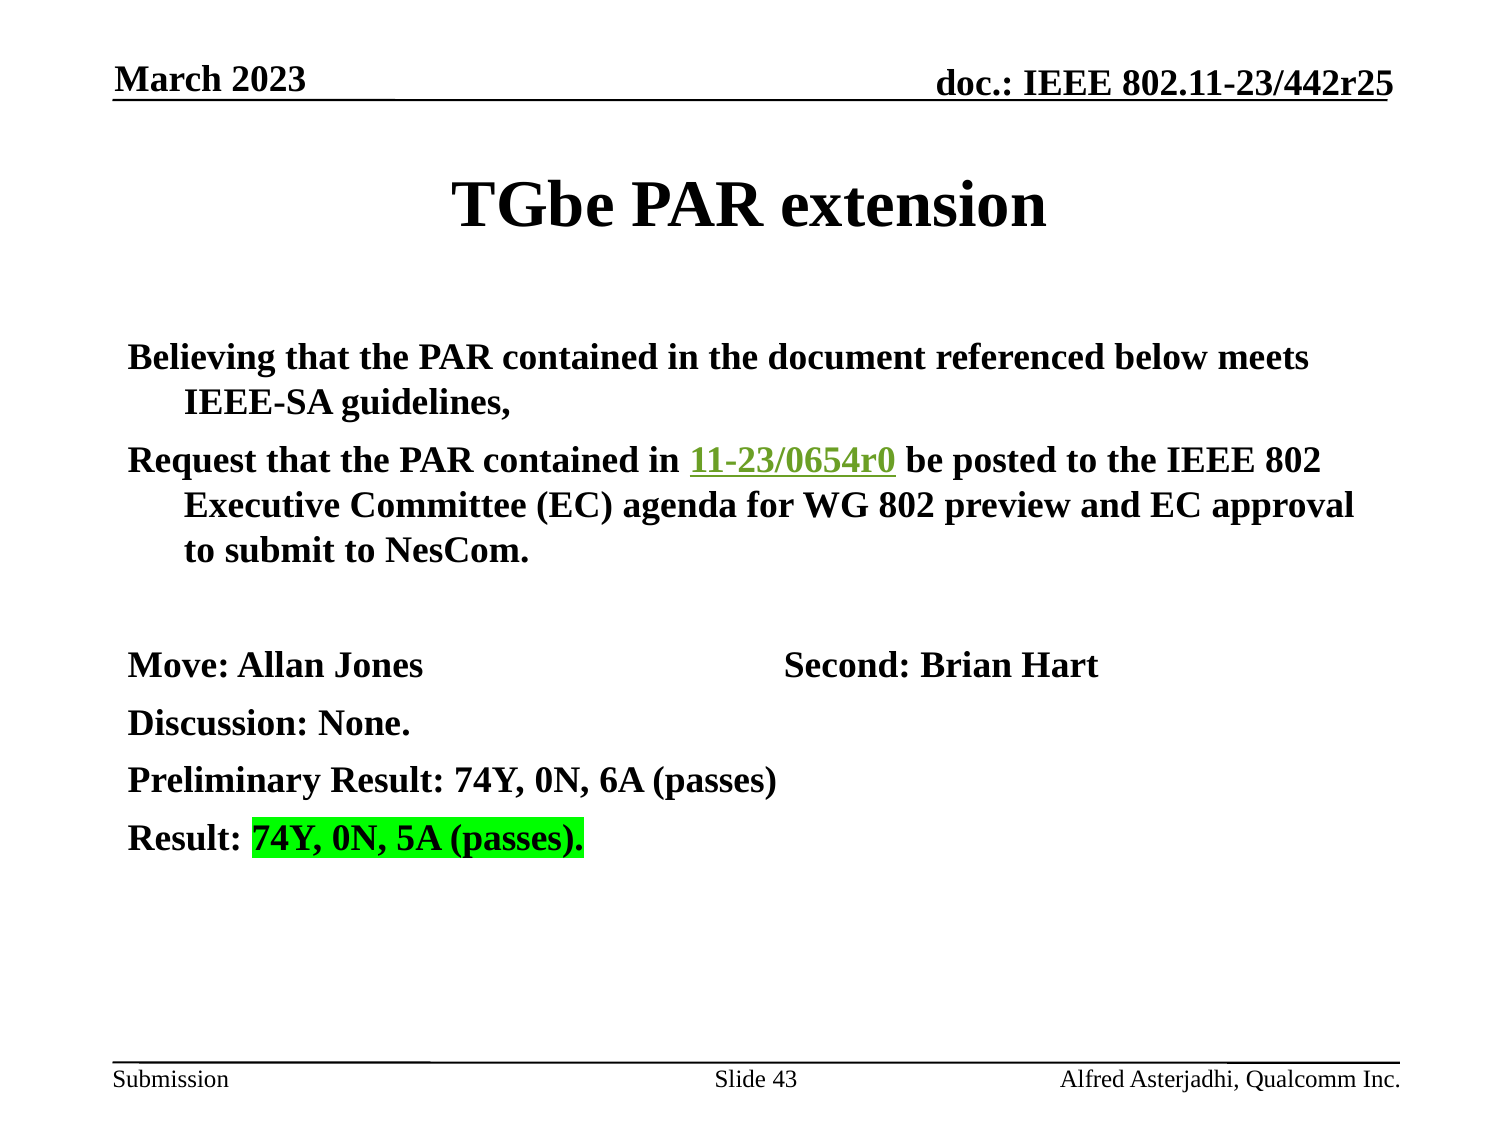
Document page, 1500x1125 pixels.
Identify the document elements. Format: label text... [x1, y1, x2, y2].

list Believing that the PAR contained in the document referenced below meets IEEE-SA guidelines, Request that the PAR contained in 11-23/0654r0 be posted to the IEEE 802 Executive Committee (EC) agenda for WG 802 preview and EC approval to submit to NesCom. Move: Allan Jones Second: Brian Hart Discussion: None. Preliminary Result: 74Y, 0N, 6A (passes) Result: 74Y, 0N, 5A (passes). [112, 324, 1388, 1000]
title TGbe PAR extension [112, 112, 1388, 288]
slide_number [114, 54, 423, 100]
slide_number Slide 43 [712, 1061, 800, 1123]
footer Alfred Asterjadhi, Qualcomm Inc. [878, 1061, 1402, 1093]
